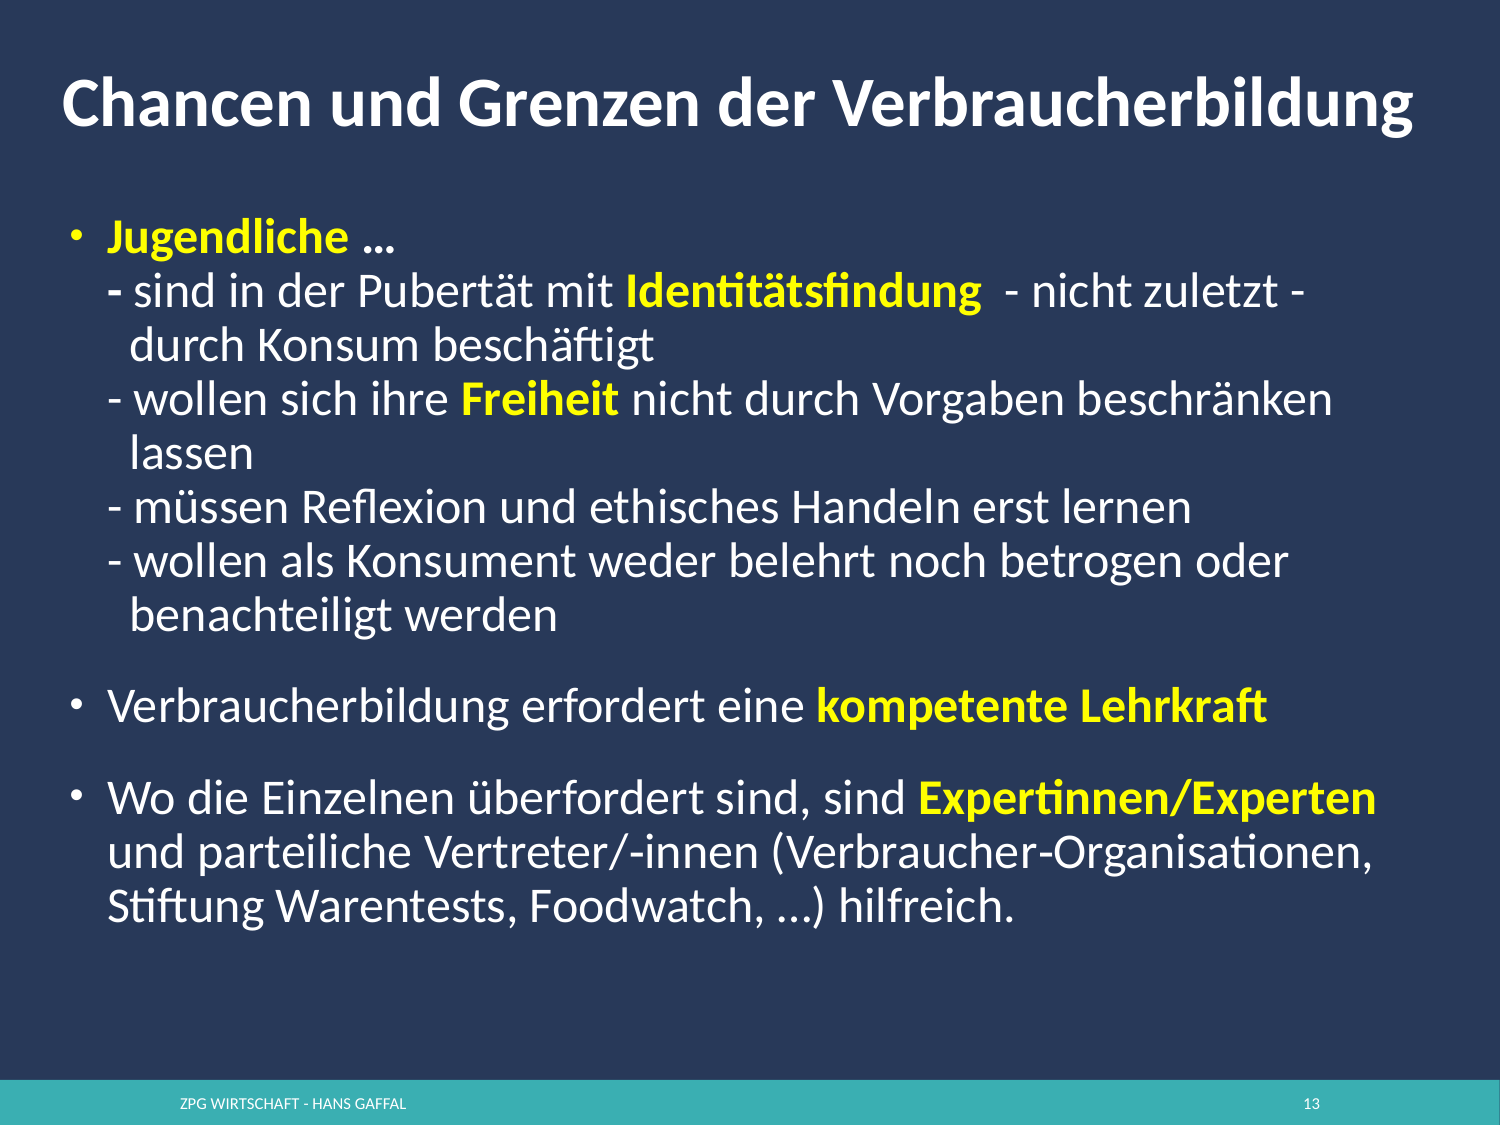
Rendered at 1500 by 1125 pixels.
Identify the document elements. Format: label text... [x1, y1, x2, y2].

slide_number 13 [1256, 1083, 1336, 1122]
footer ZPG Wirtschaft - Hans Gaffal [165, 1083, 1046, 1122]
title Chancen und Grenzen der Verbraucherbildung [47, 39, 1457, 150]
list Jugendliche … - sind in der Pubertät mit Identitätsfindung - nicht zuletzt - durch Konsum beschäftigt - wollen sich ihre Freiheit nicht durch Vorgaben beschränken lassen - müssen Reflexion und ethisches Handeln erst lernen - wollen als Konsument weder belehrt noch betrogen oder benachteiligt werden Verbraucherbildung erfordert eine kompetente Lehrkraft Wo die Einzelnen überfordert sind, sind Expertinnen/Experten und parteiliche Vertreter/‐innen (Verbraucher‐Organisationen, Stiftung Warentests, Foodwatch, …) hilfreich. [47, 202, 1437, 998]
